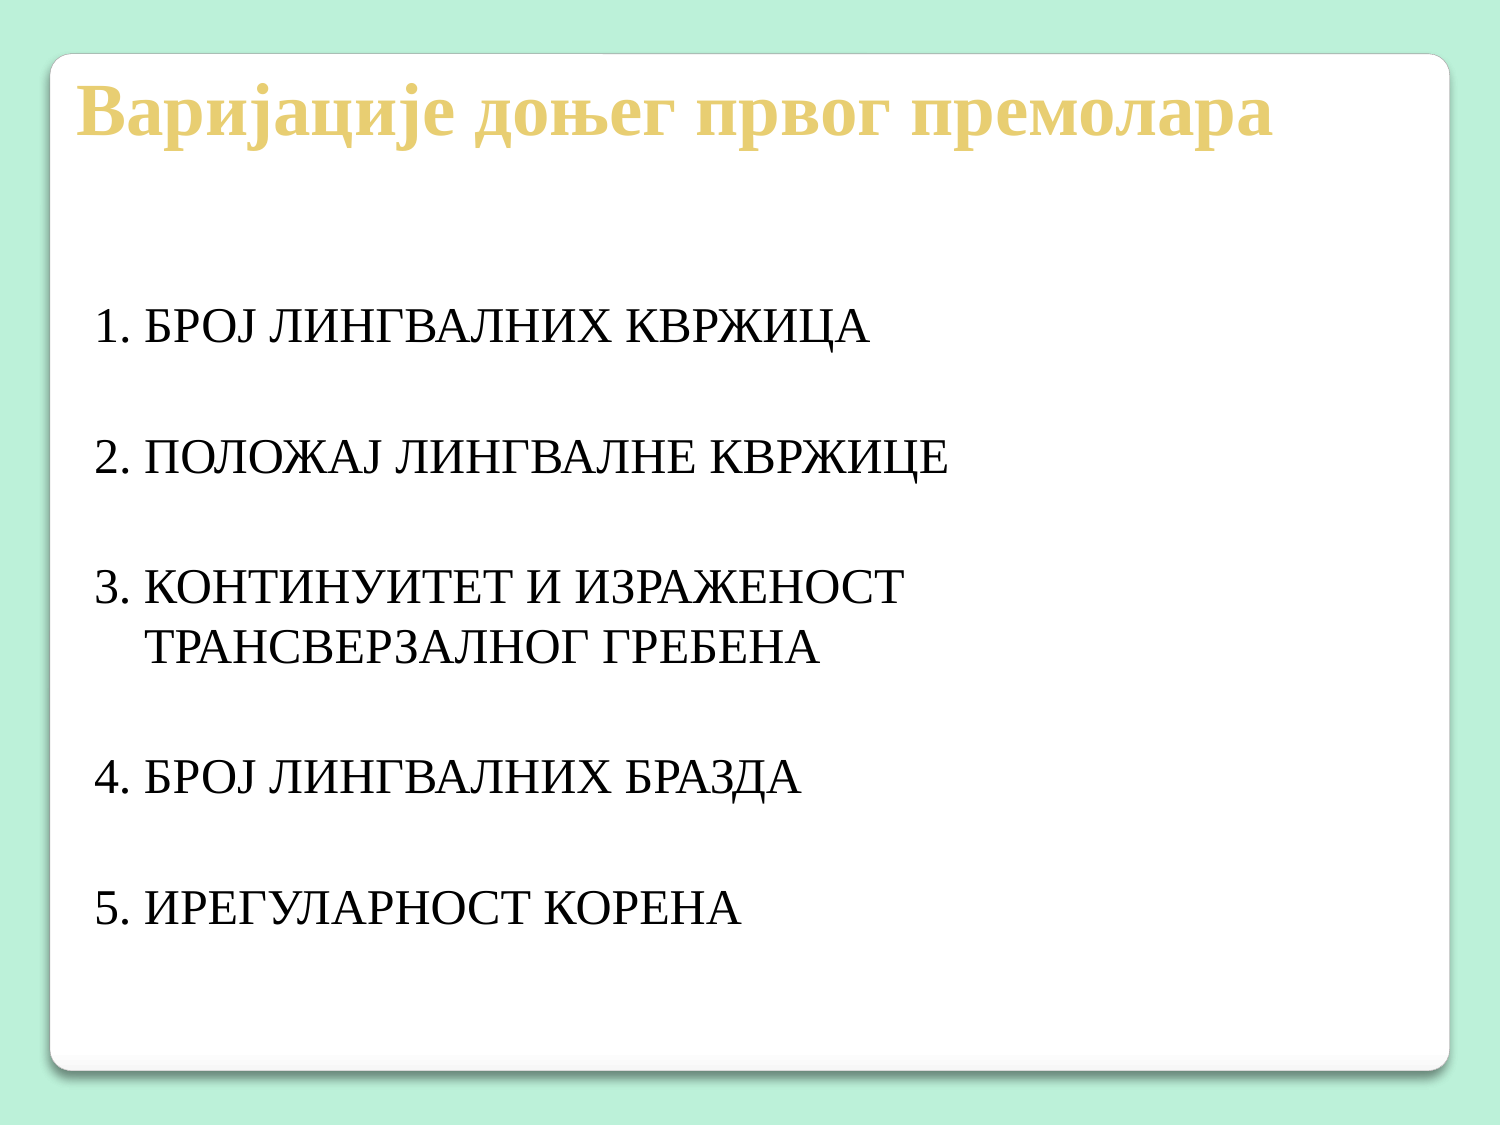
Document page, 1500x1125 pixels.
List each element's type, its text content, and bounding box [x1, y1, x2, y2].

list 1. БРОЈ ЛИНГВАЛНИХ КВРЖИЦА 2. ПОЛОЖАЈ ЛИНГВАЛНЕ КВРЖИЦЕ 3. КОНТИНУИТЕТ И ИЗРАЖЕНОСТ ТРАНСВЕРЗАЛНОГ ГРЕБЕНА 4. БРОЈ ЛИНГВАЛНИХ БРАЗДА 5. ИРЕГУЛАРНОСТ КОРЕНА [82, 287, 1426, 1019]
title Варијације доњег првог премолара [64, 54, 1408, 227]
